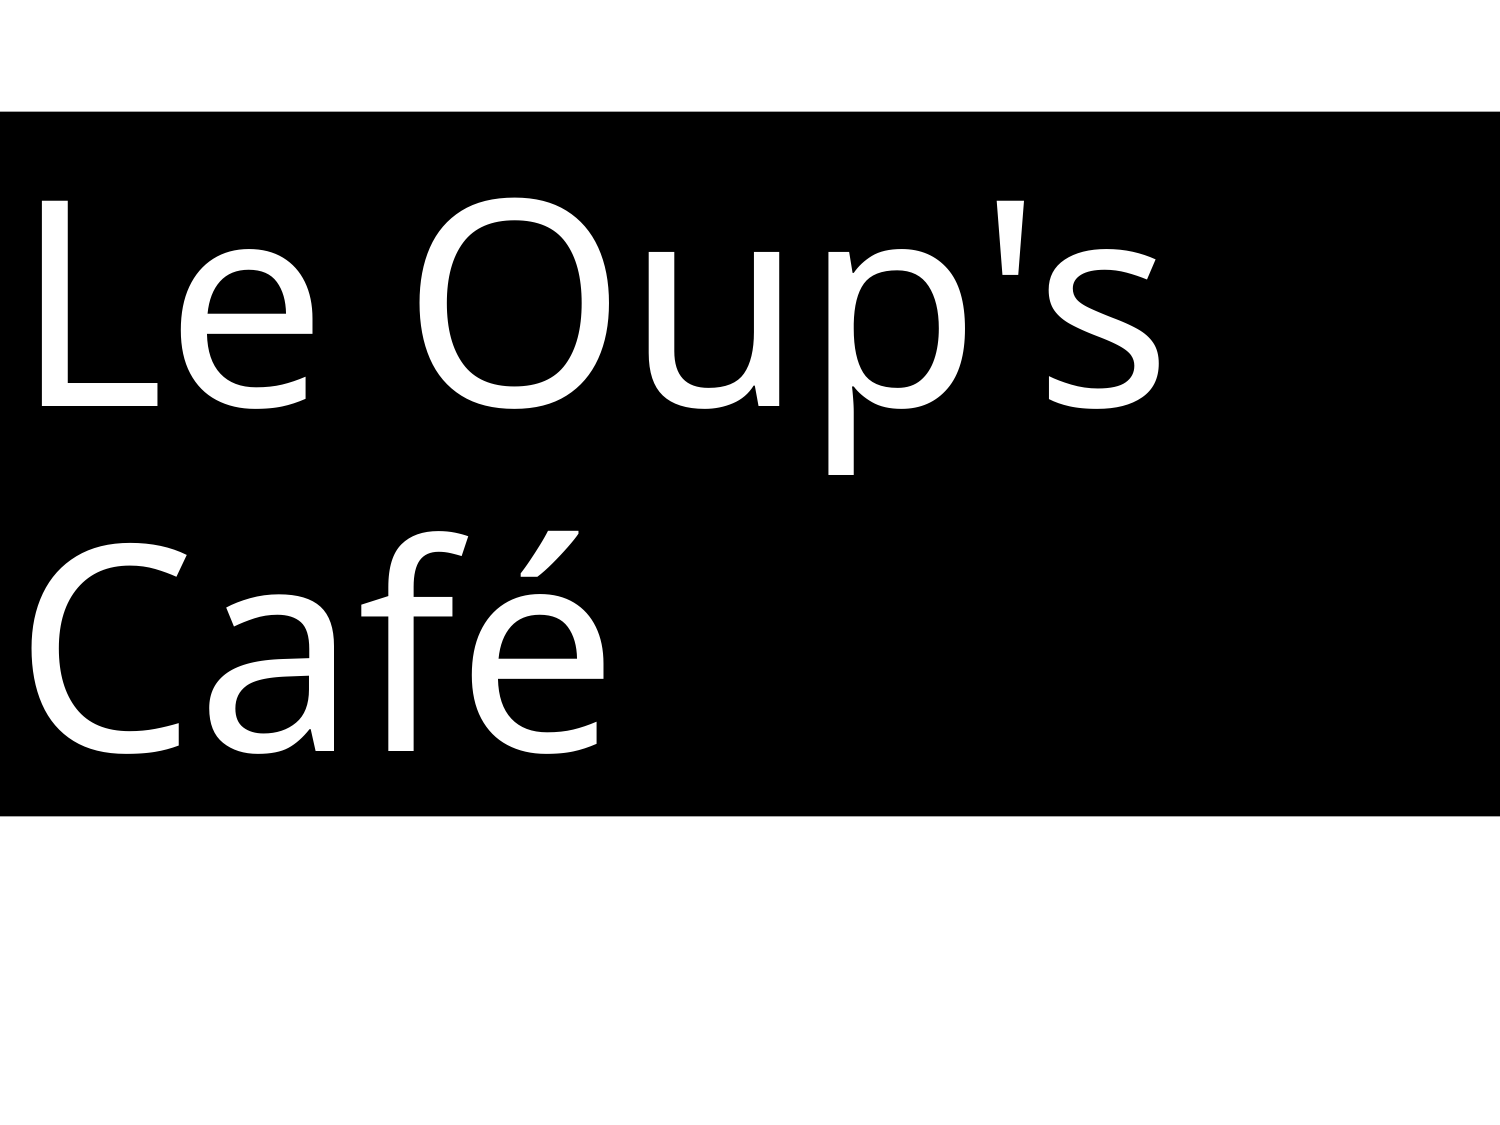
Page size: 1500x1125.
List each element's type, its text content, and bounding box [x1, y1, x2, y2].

text_box Le Oup's Café [0, 111, 1500, 817]
